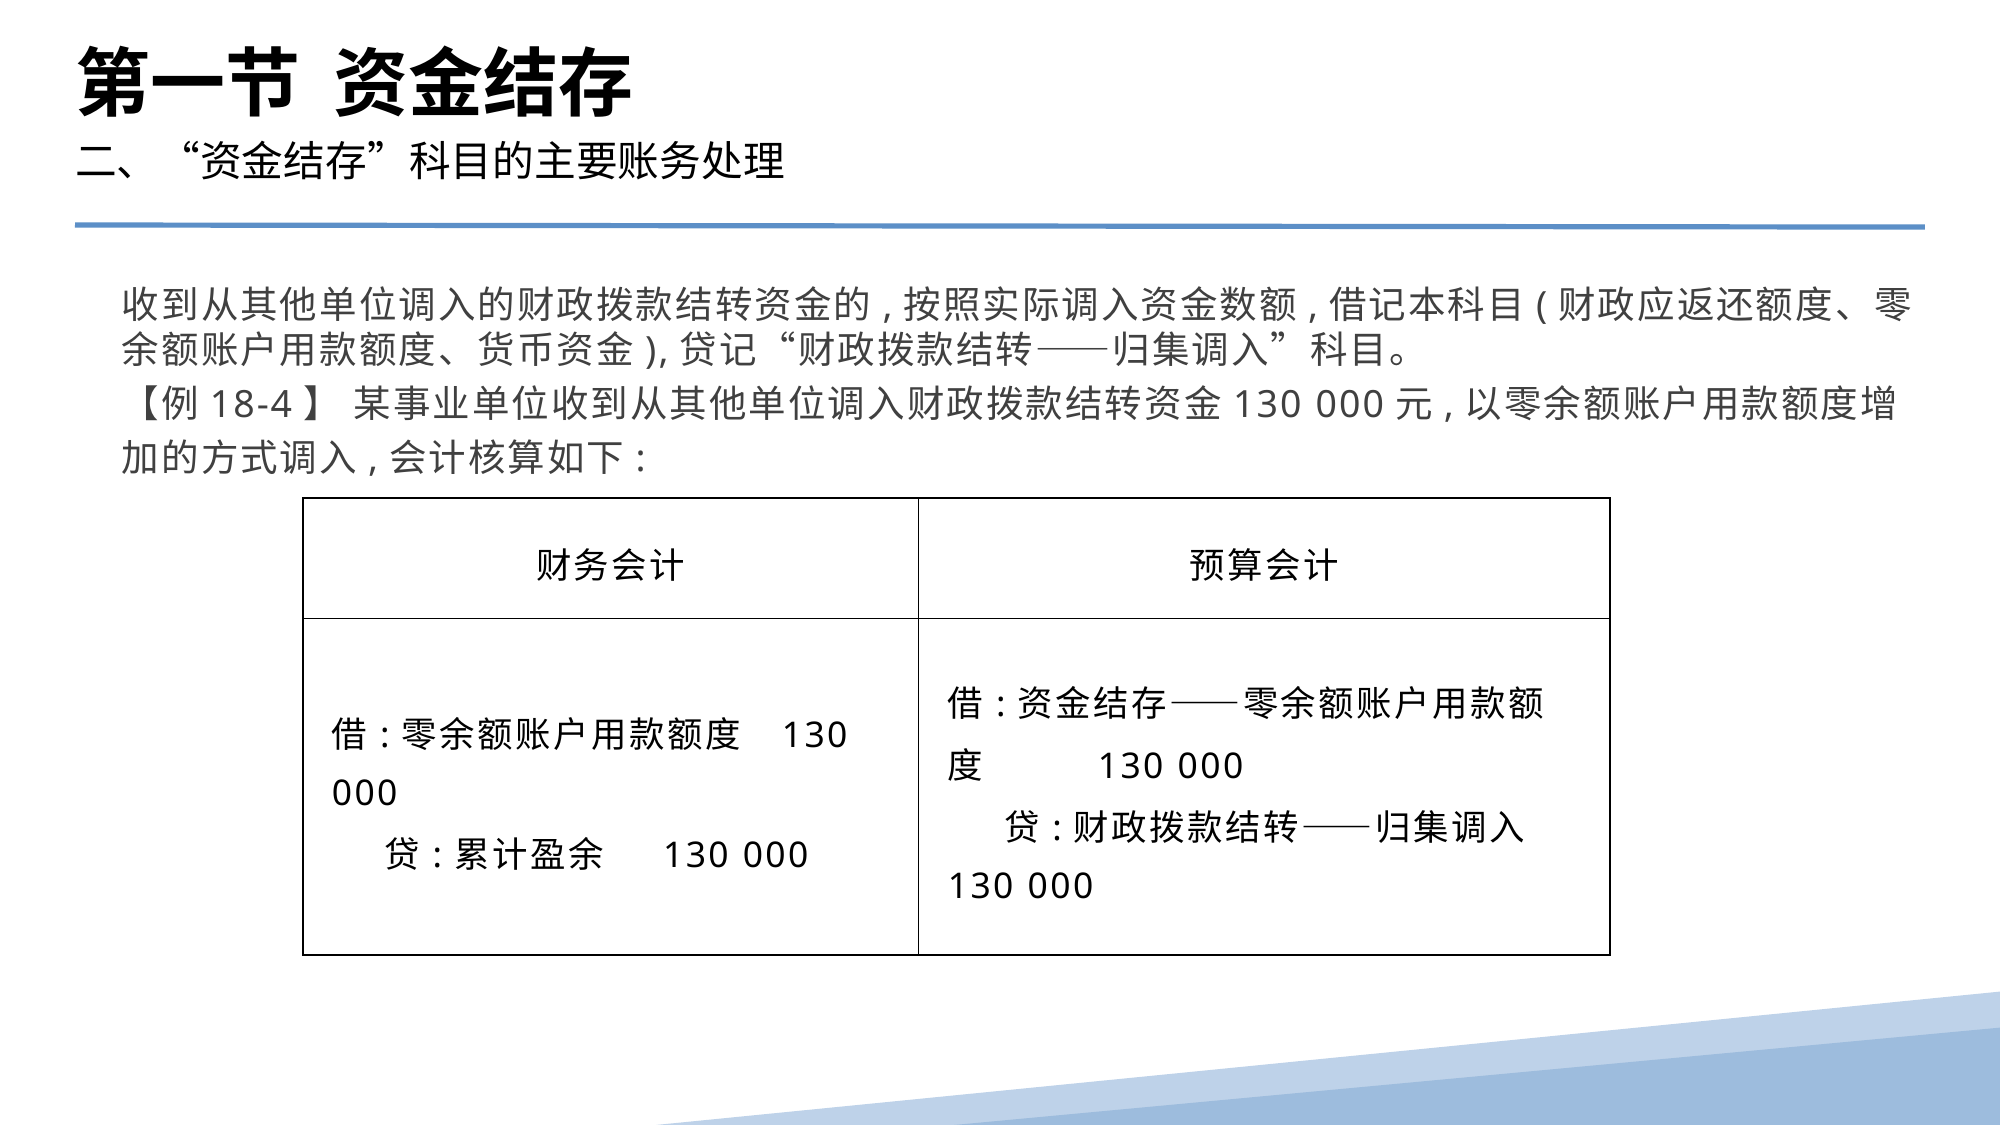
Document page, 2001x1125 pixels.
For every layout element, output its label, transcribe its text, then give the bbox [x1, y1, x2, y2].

table_header 预算会计 [919, 499, 1609, 618]
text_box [74, 224, 1925, 228]
text_box 收到从其他单位调入的财政拨款结转资金的,按照实际调入资金数额,借记本科目(财政应返还额度、零余额账户用款额度、货币资金),贷记“财政拨款结转——归集调入”科目。 【例18-4】 某事业单位收到从其他单位调入财政拨款结转资金130 000元,以零余额账户用款额度增加的方式调入,会计核算如下: [111, 228, 1925, 534]
text_box 第一节 资金结存 [75, 24, 1925, 124]
table_cell 借:零余额账户用款额度 130 000 贷:累计盈余 130 000 [304, 619, 918, 954]
table_header 财务会计 [304, 499, 918, 618]
table_cell 借:资金结存——零余额账户用款额度 130 000 贷:财政拨款结转——归集调入 130 000 [919, 619, 1609, 954]
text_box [656, 991, 2000, 1125]
text_box 二、“资金结存”科目的主要账务处理 [75, 124, 1925, 200]
